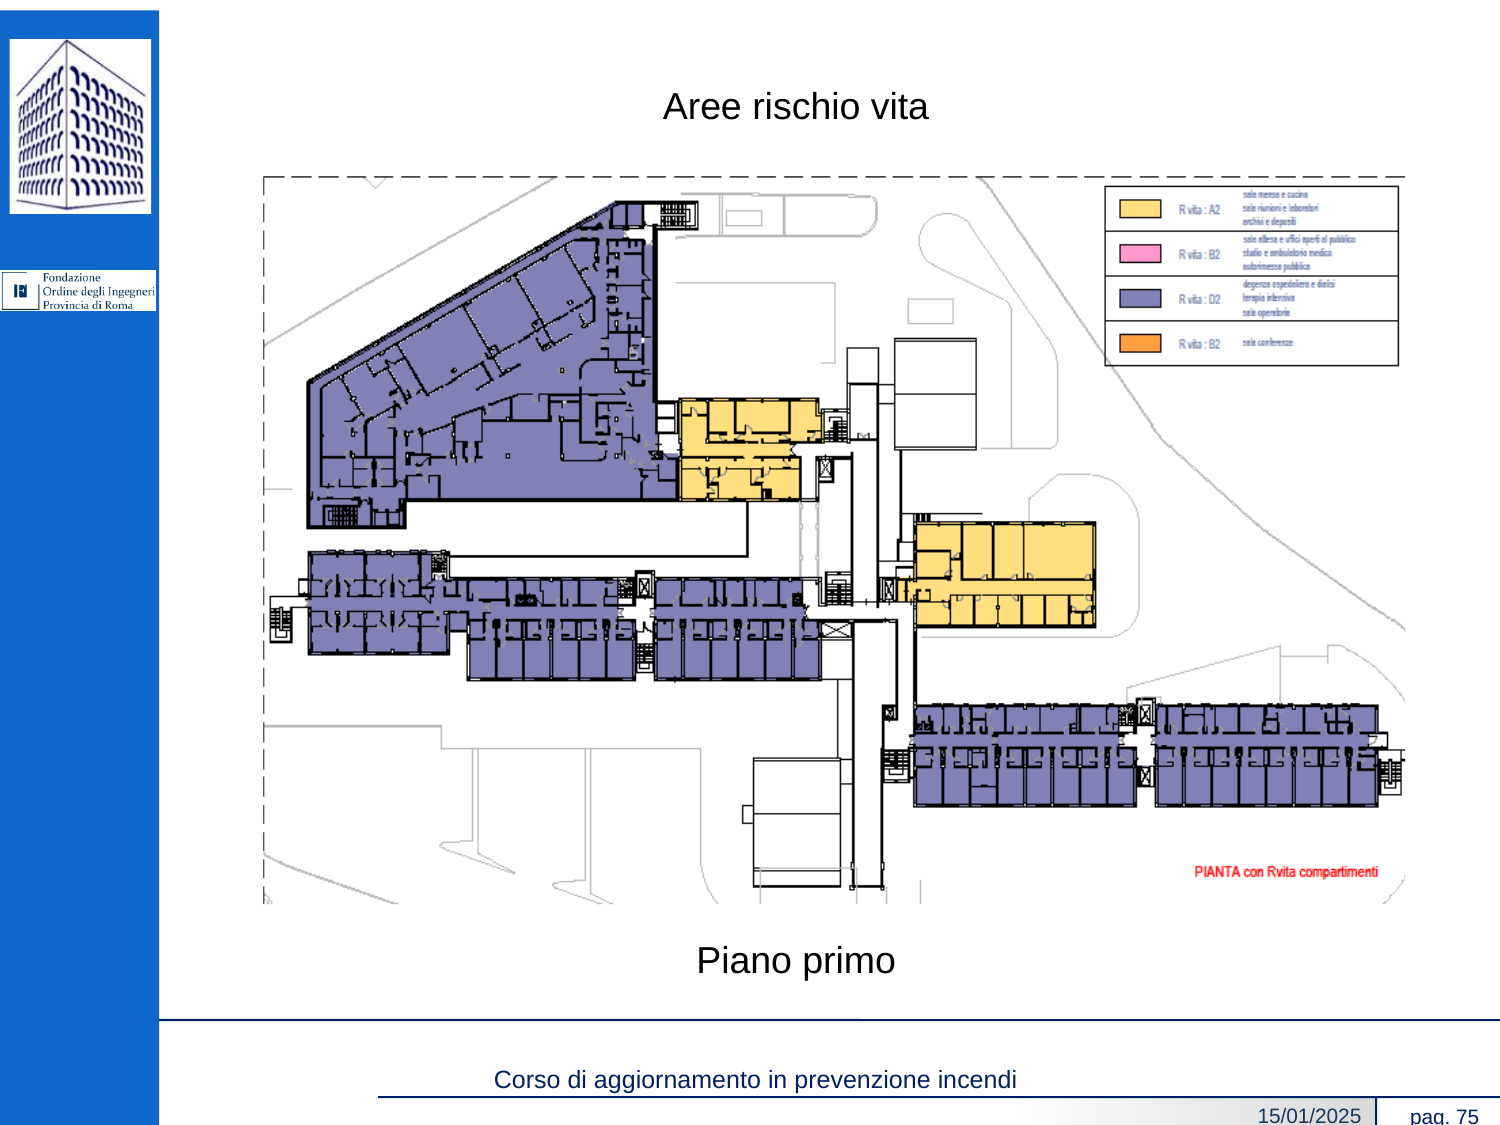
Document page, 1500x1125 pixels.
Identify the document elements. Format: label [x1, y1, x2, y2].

text_box [0, 10, 1500, 1125]
